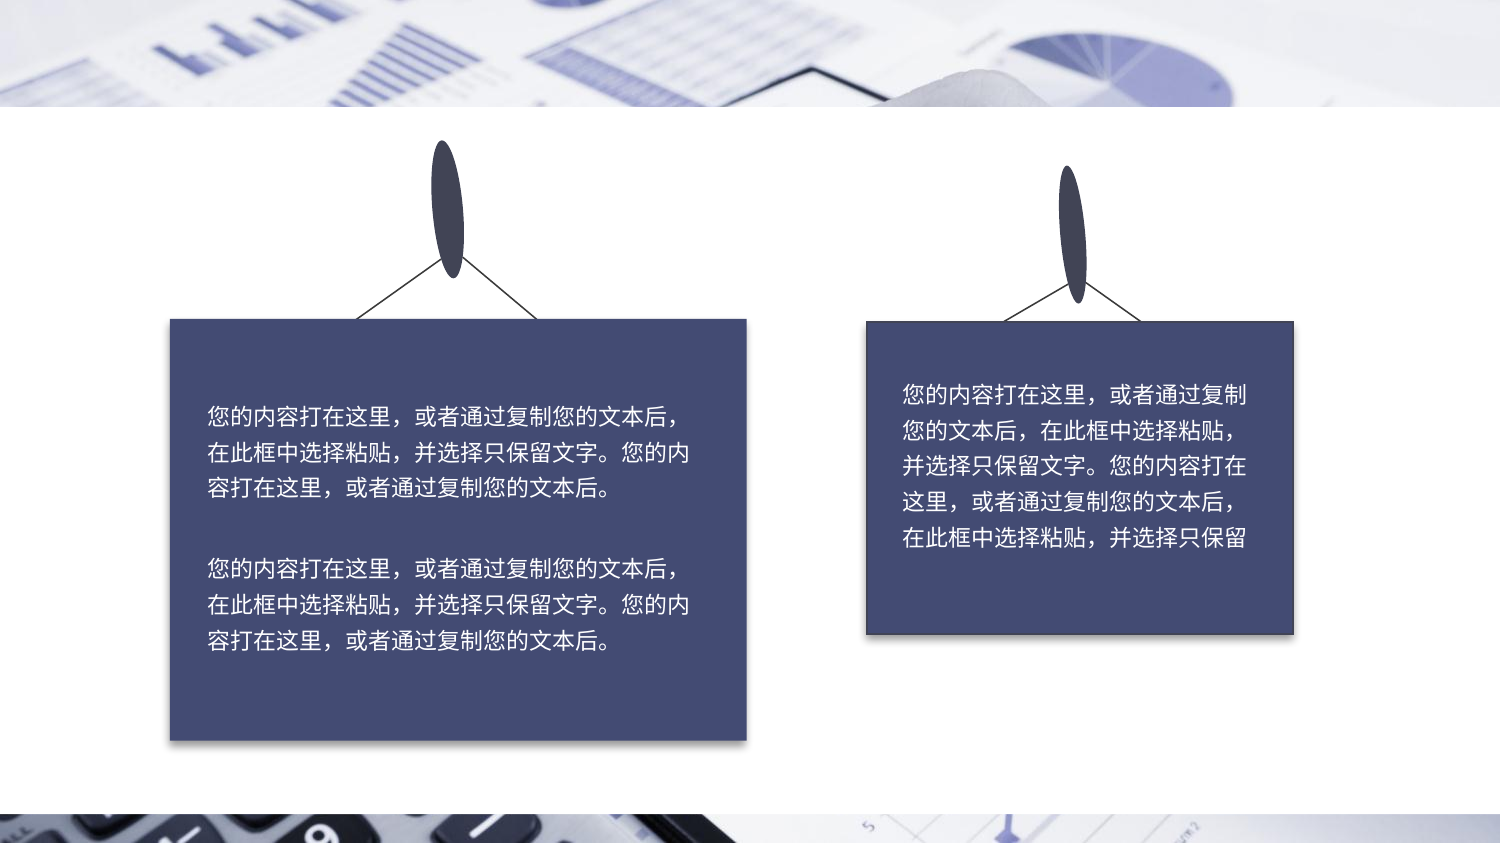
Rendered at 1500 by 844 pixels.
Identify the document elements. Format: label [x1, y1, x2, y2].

picture [0, 815, 1500, 843]
text_box [169, 140, 747, 741]
picture [0, 0, 1500, 107]
text_box [866, 165, 1294, 635]
